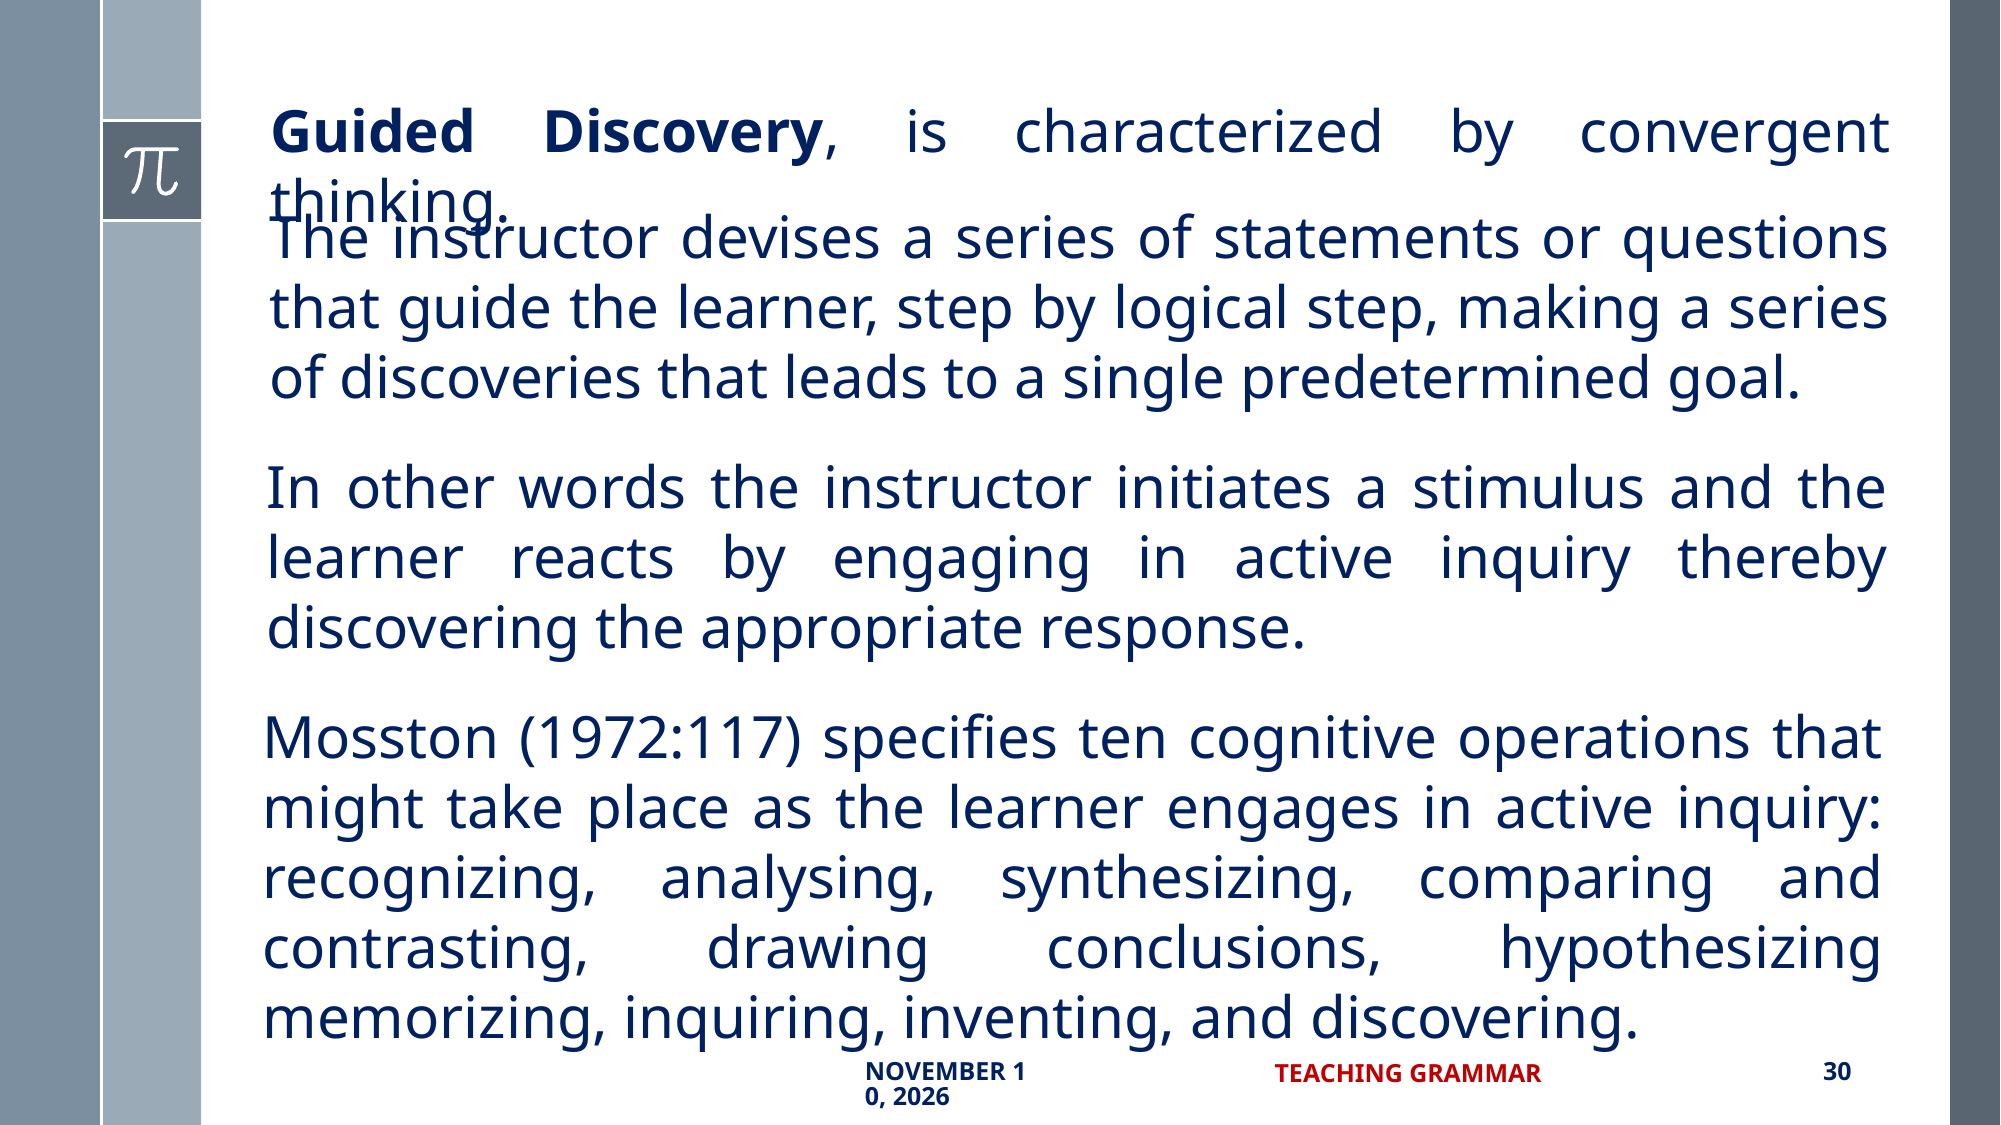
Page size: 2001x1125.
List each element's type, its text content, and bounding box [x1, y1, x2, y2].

text_box The instructor devises a series of statements or questions that guide the learner, step by logical step, making a series of discoveries that leads to a single predetermined goal. [254, 193, 1905, 418]
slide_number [849, 1042, 1050, 1103]
text_box In other words the instructor initiates a stimulus and the learner reacts by engaging in active inquiry thereby discovering the appropriate response. [252, 442, 1903, 668]
footer Teaching Grammar [1082, 1042, 1735, 1103]
text_box Guided Discovery, is characterized by convergent thinking. [255, 86, 1906, 242]
slide_number 30 [1766, 1042, 1867, 1103]
text_box Mosston (1972:117) specifies ten cognitive operations that might take place as the learner engages in active inquiry: recognizing, analysing, synthesizing, comparing and contrasting, drawing conclusions, hypothesizing memorizing, inquiring, inventing, and discovering. [247, 692, 1898, 1058]
